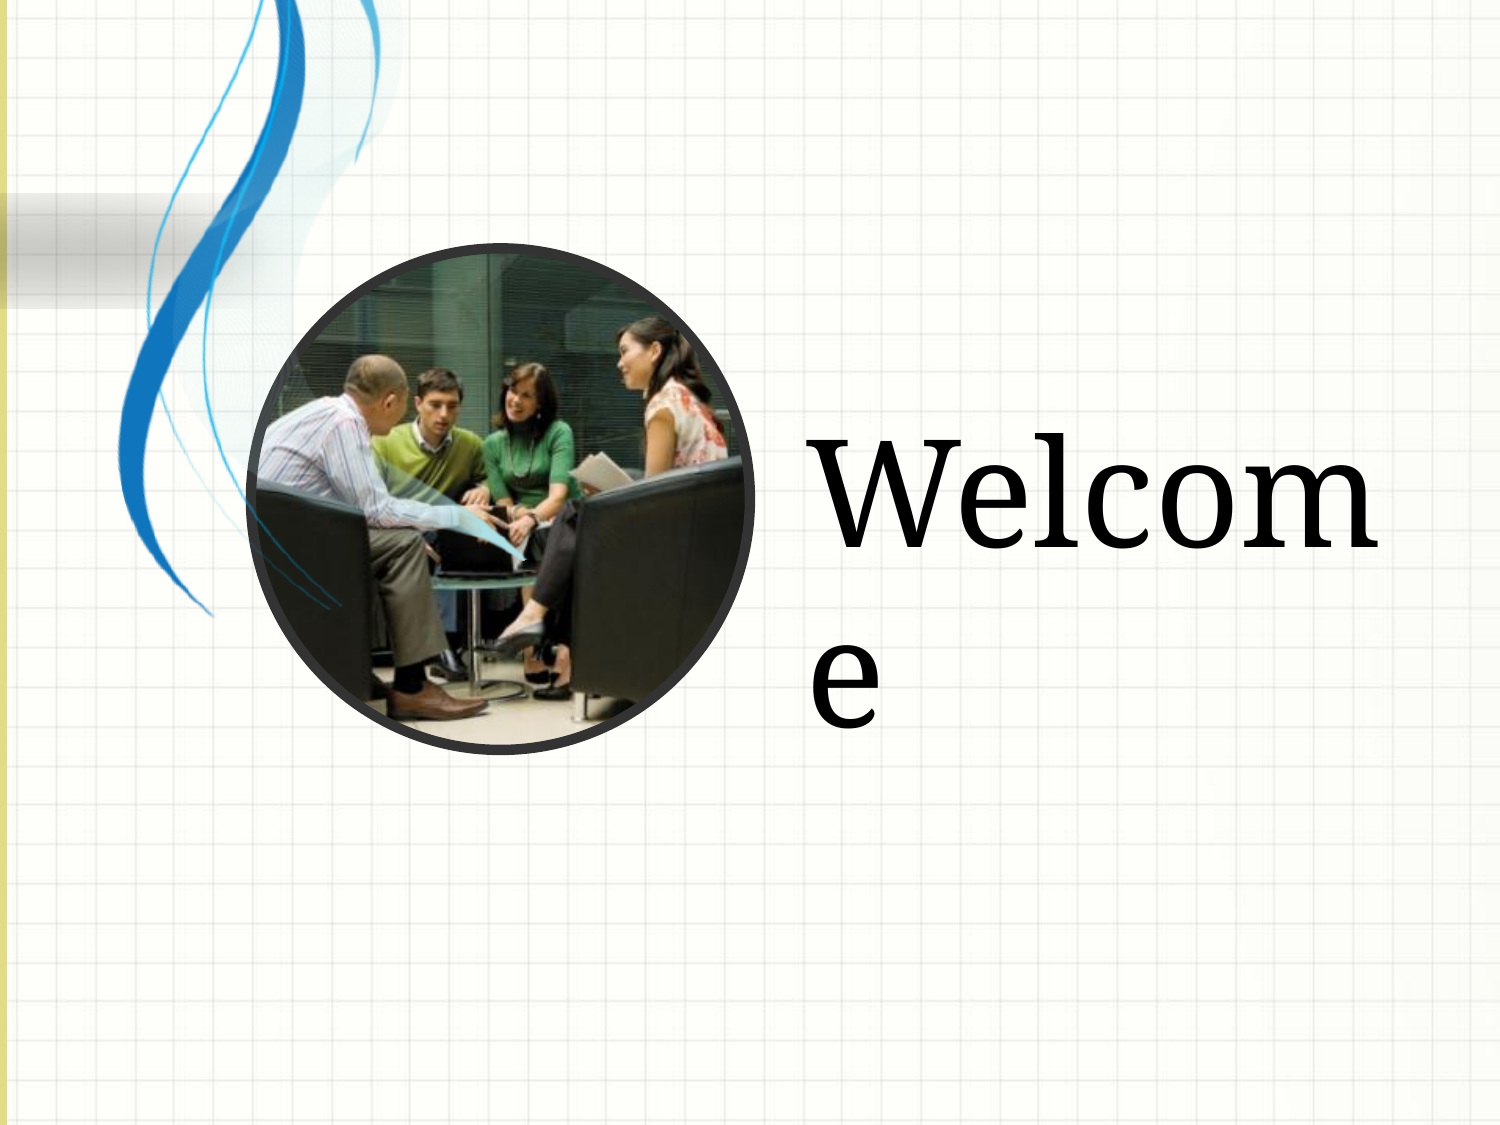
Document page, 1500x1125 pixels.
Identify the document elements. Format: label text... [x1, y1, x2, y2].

picture [0, 0, 1500, 1125]
text_box Welcome [791, 390, 1400, 850]
